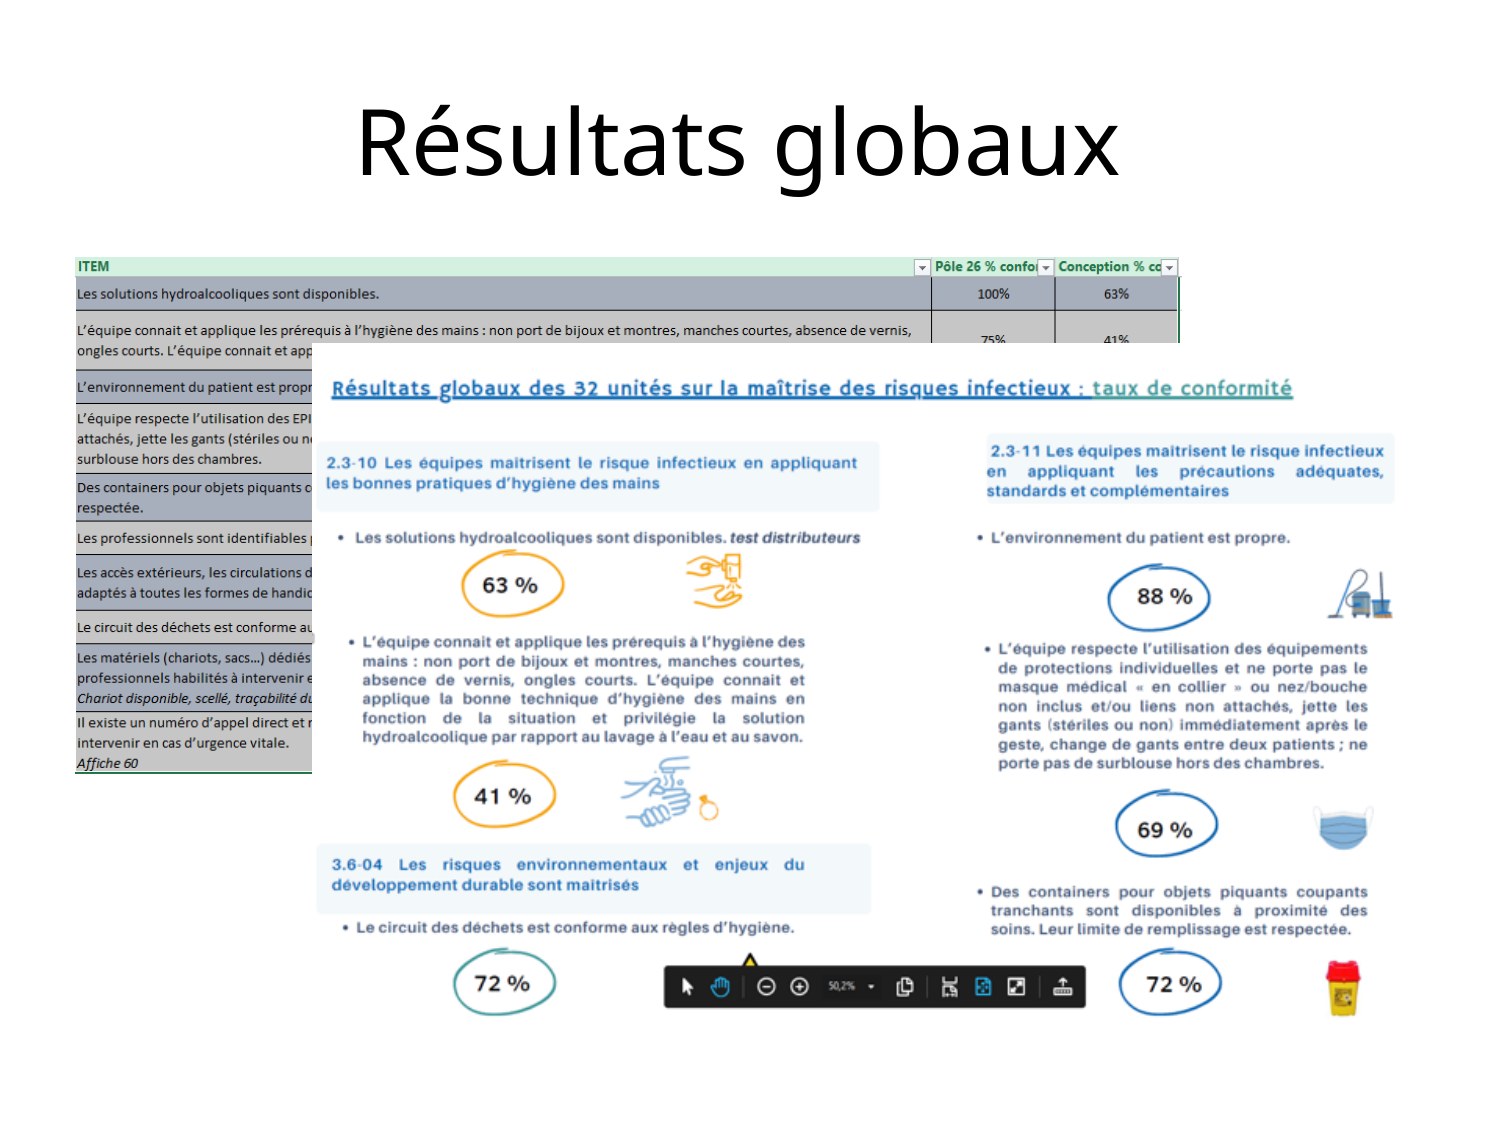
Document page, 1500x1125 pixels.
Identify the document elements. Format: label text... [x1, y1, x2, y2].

picture [74, 255, 1400, 1019]
title Résultats globaux [75, 45, 1425, 233]
